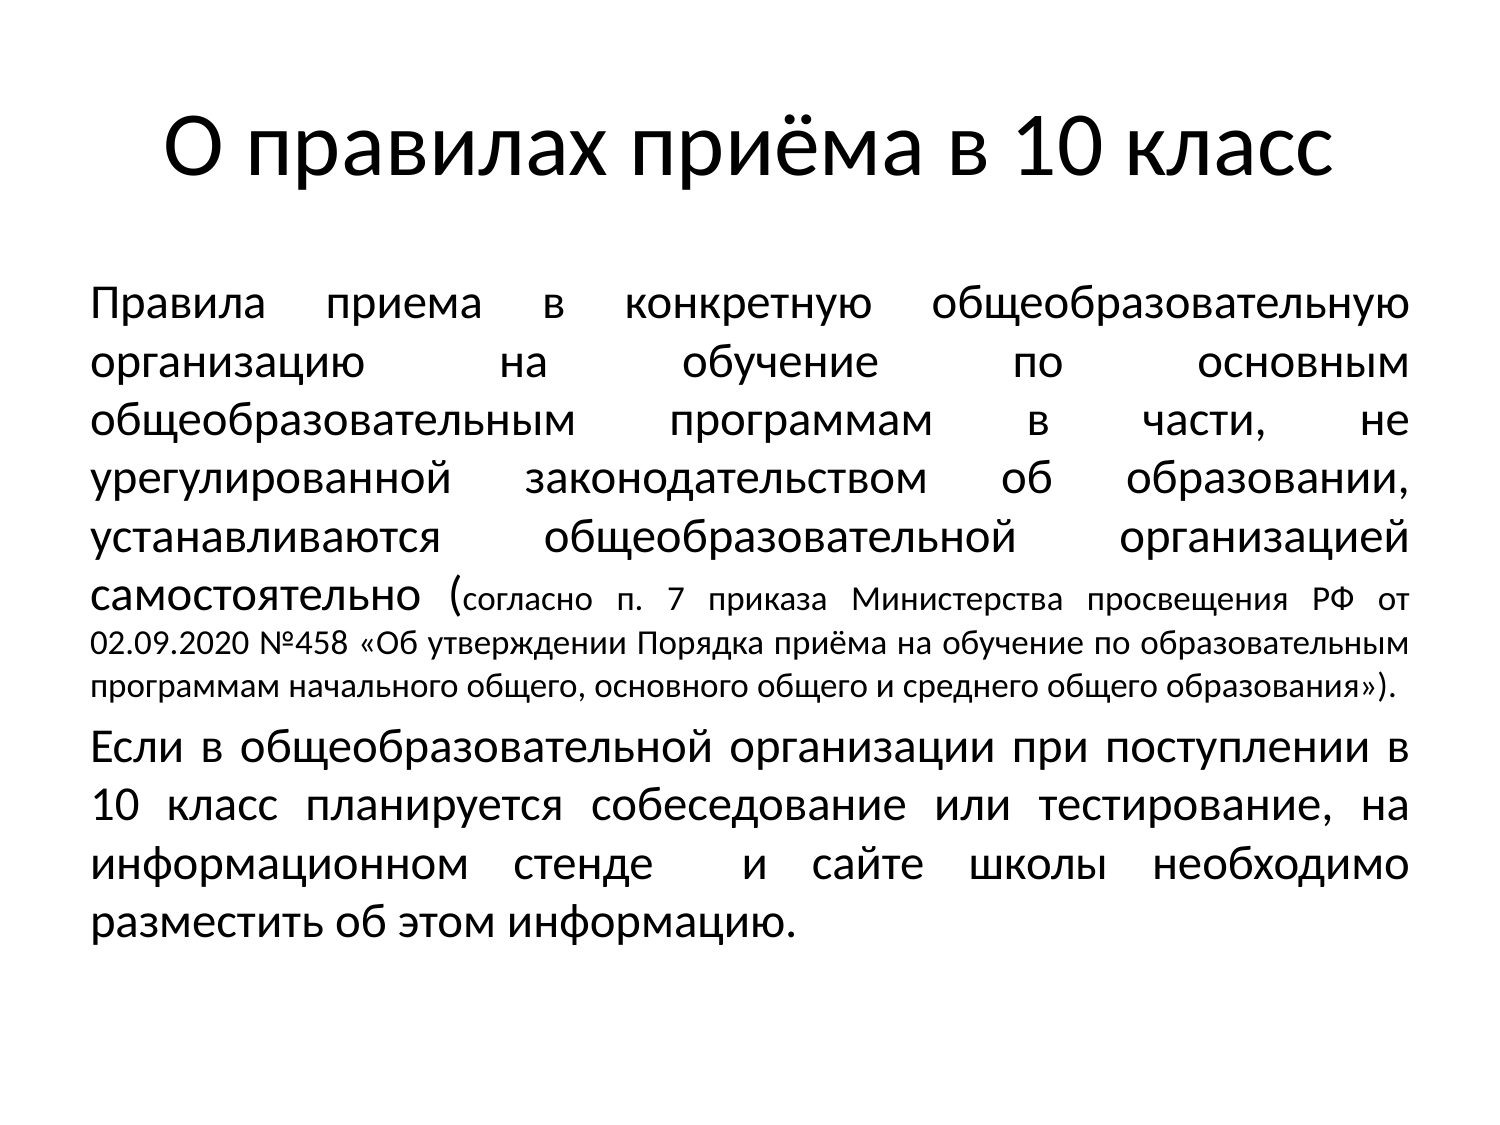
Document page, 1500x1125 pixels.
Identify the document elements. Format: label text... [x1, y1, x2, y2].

title О правилах приёма в 10 класс [75, 45, 1425, 233]
list Правила приема в конкретную общеобразовательную организацию на обучение по основным общеобразовательным программам в части, не урегулированной законодательством об образовании, устанавливаются общеобразовательной организацией самостоятельно (согласно п. 7 приказа Министерства просвещения РФ от 02.09.2020 №458 «Об утверждении Порядка приёма на обучение по образовательным программам начального общего, основного общего и среднего общего образования»). Если в общеобразовательной организации при поступлении в 10 класс планируется собеседование или тестирование, на информационном стенде и сайте школы необходимо разместить об этом информацию. [75, 262, 1425, 1005]
